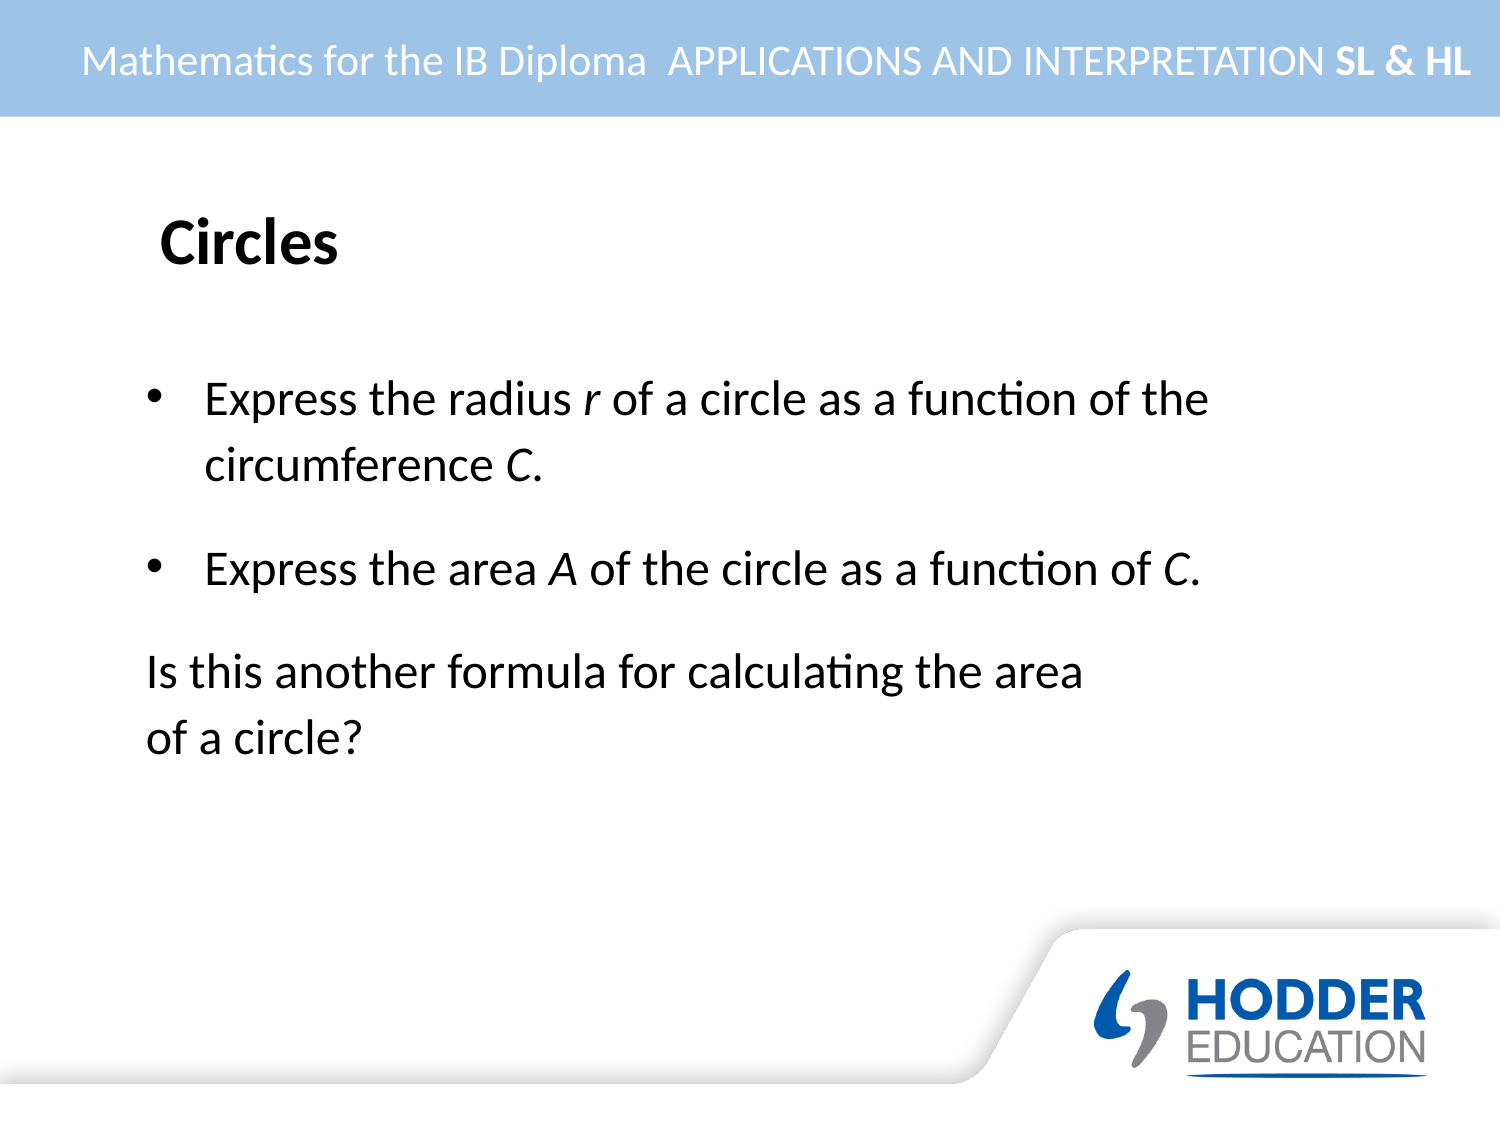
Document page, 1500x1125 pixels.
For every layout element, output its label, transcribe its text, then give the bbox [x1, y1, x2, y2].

text_box Circles [145, 190, 558, 285]
text_box Express the radius r of a circle as a function of the circumference C. Express the area A of the circle as a function of C. Is this another formula for calculating the area of a circle? [145, 359, 1313, 765]
text_box Mathematics for the IB Diploma APPLICATIONS AND INTERPRETATION SL & HL [0, 0, 1500, 118]
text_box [0, 893, 1500, 1125]
